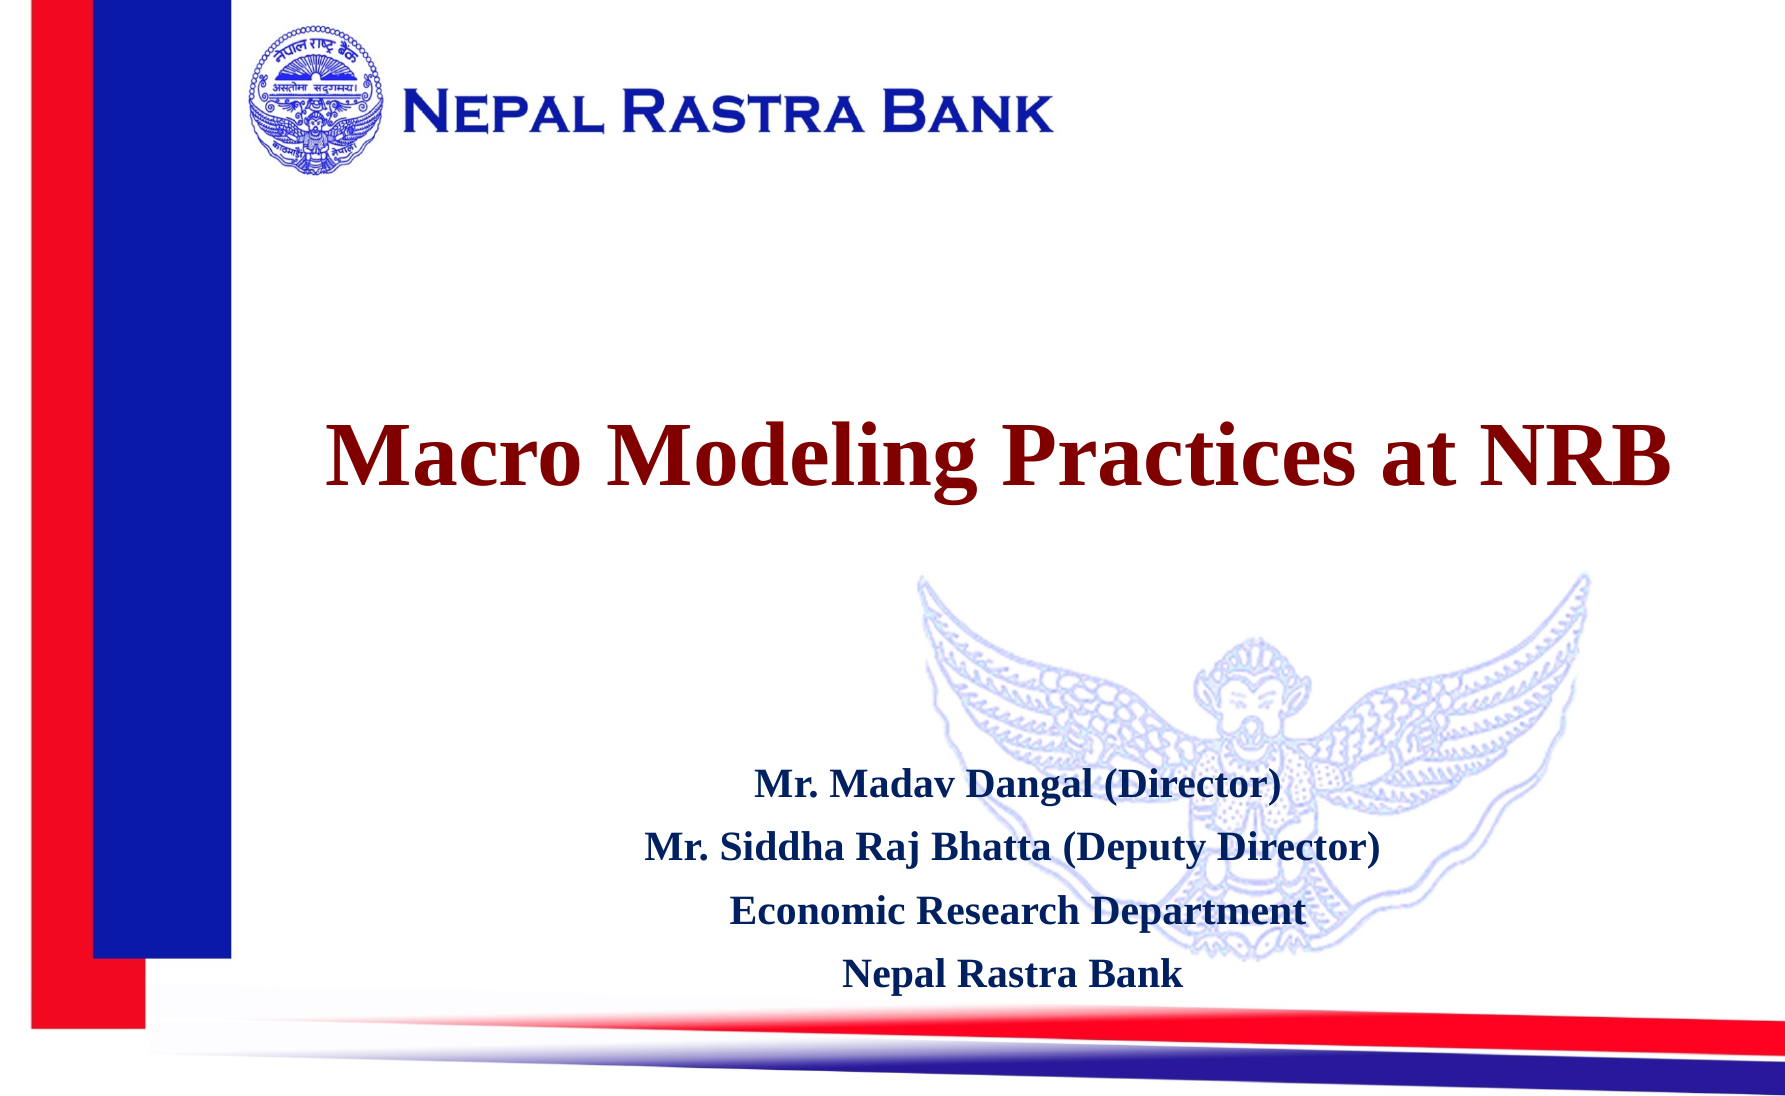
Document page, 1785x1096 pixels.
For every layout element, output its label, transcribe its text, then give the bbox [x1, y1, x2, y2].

picture [0, 0, 1785, 1096]
subtitle Mr. Madav Dangal (Director) Mr. Siddha Raj Bhatta (Deputy Director) Economic Research Department Nepal Rastra Bank [281, 753, 1756, 997]
title Macro Modeling Practices at NRB [268, 219, 1733, 594]
